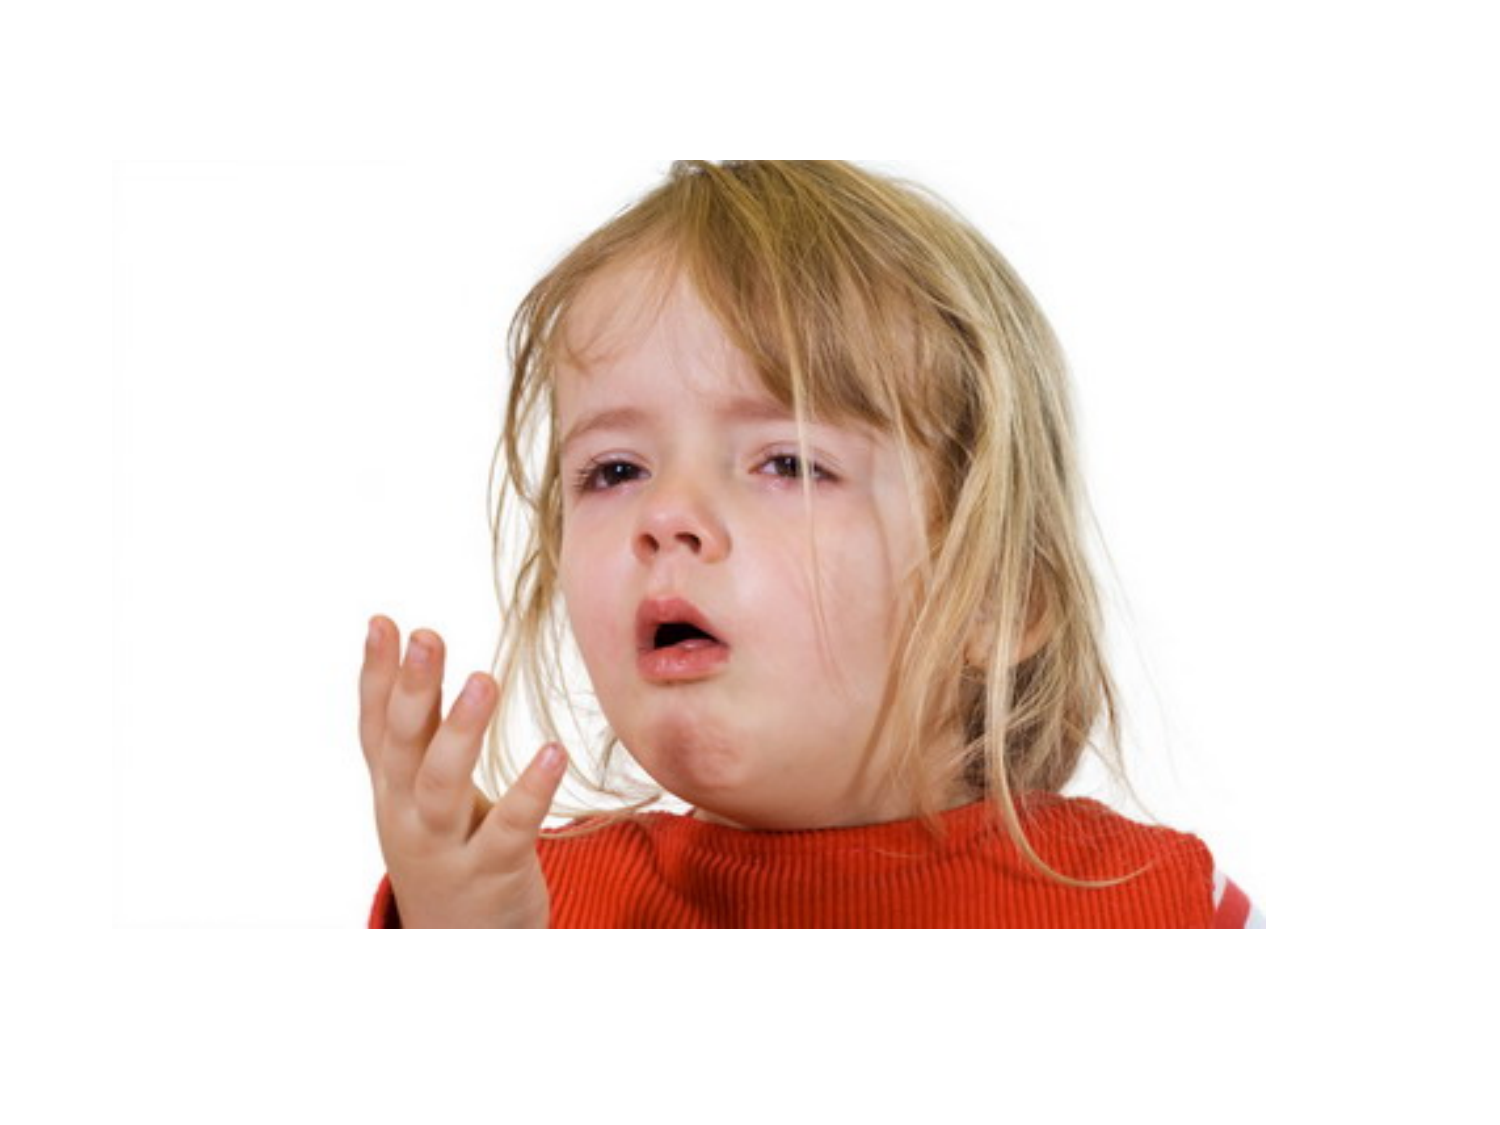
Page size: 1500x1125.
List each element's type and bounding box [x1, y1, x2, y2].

picture [111, 160, 1266, 929]
